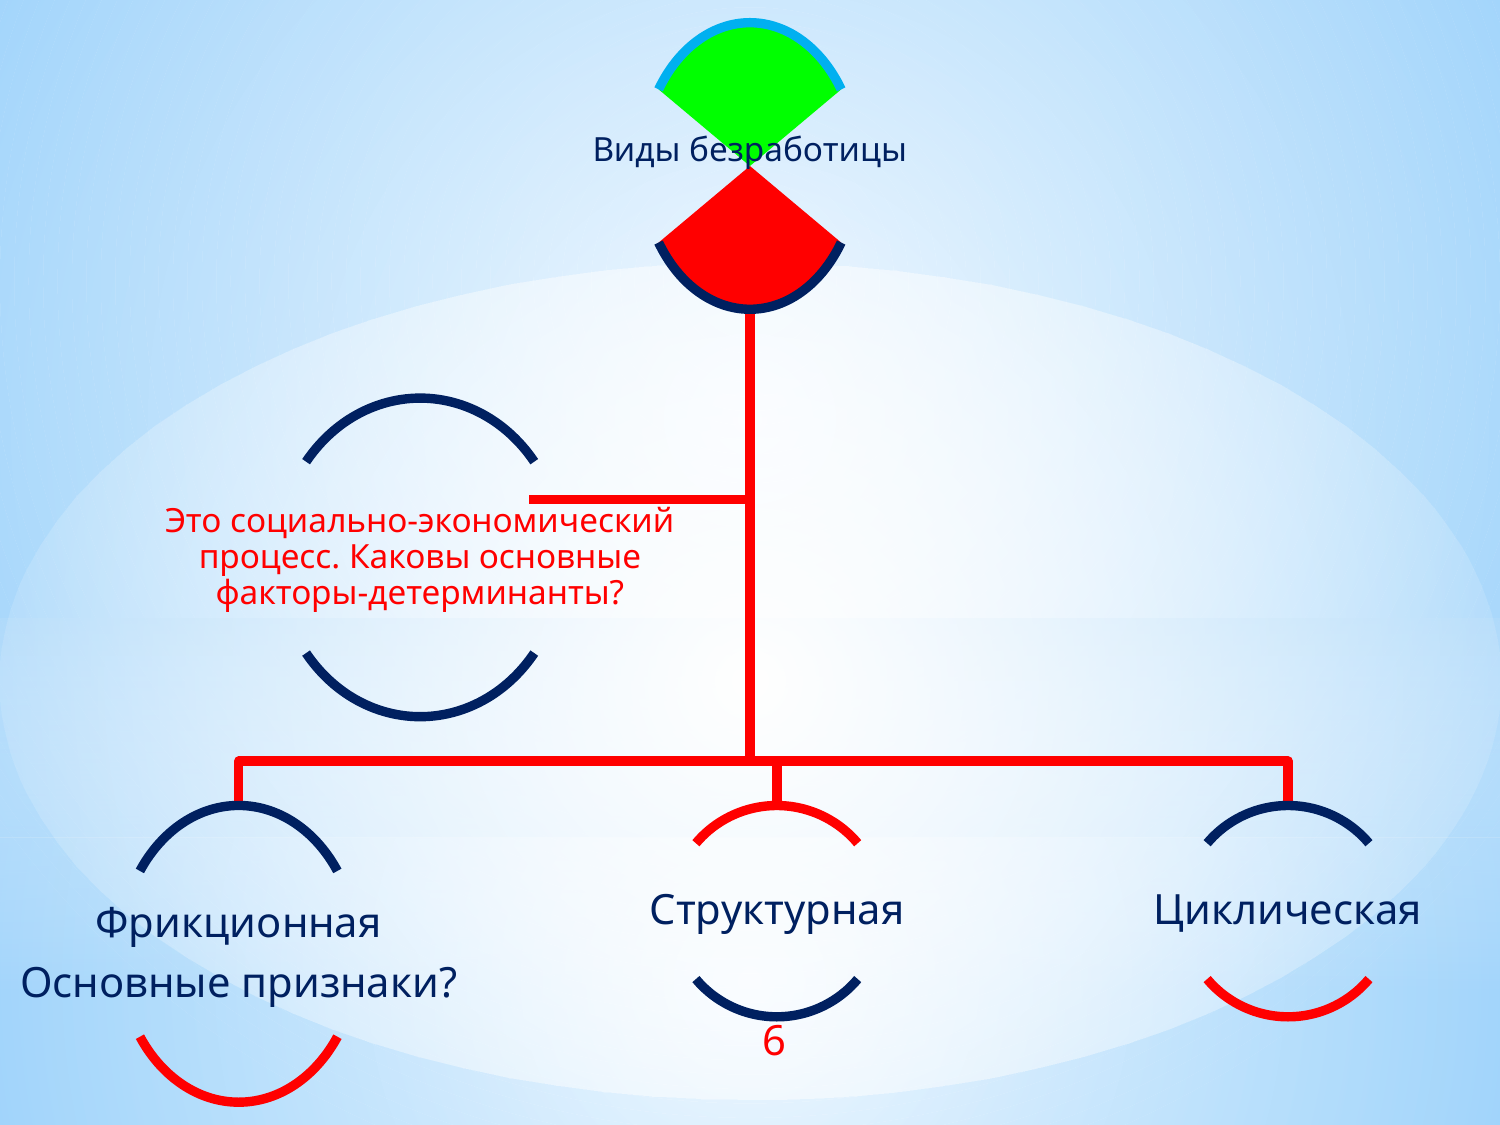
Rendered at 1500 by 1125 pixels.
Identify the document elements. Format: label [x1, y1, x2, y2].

list [0, 0, 1500, 1125]
